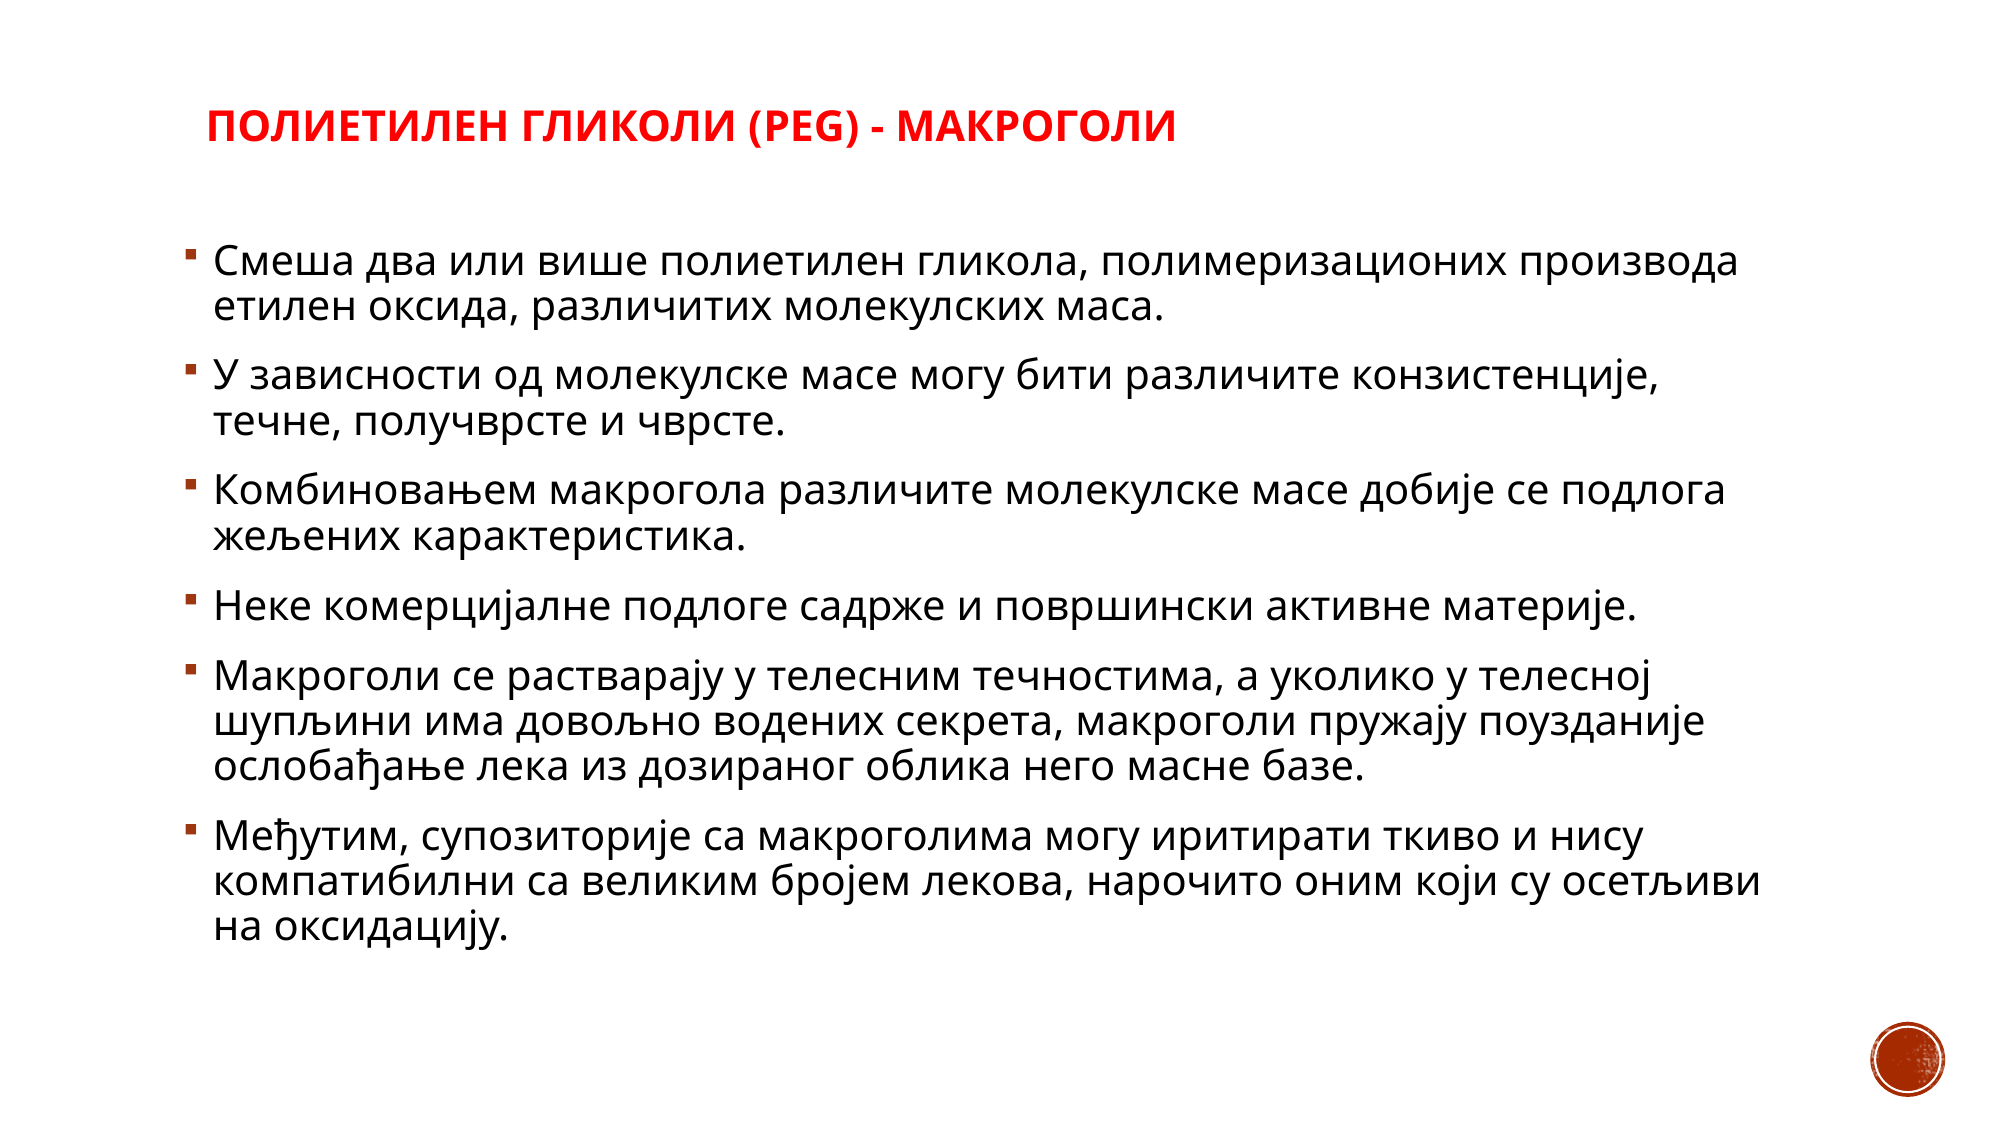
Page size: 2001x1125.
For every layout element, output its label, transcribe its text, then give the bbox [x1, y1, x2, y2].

list Смеша два или више полиетилен гликола, полимеризационих производа етилен оксида, различитих молекулских маса. У зависности од молекулске масе могу бити различите конзистенције, течне, получврсте и чврсте. Комбиновањем макрогола различите молекулске масе добије се подлога жељених карактеристика. Неке комерцијалне подлоге садрже и површински активне материје. Макроголи се растварају у телесним течностима, а уколико у телесној шупљини има довољно водених секрета, макроголи пружају поузданије ослобађање лека из дозираног облика него масне базе. Међутим, супозиторије са макроголима могу иритирати ткиво и нису компатибилни са великим бројем лекова, нарочито оним који су осетљиви на оксидацију. [167, 156, 1791, 1125]
title Полиетилен гликоли (PEG) - макроголи [190, 96, 1841, 342]
